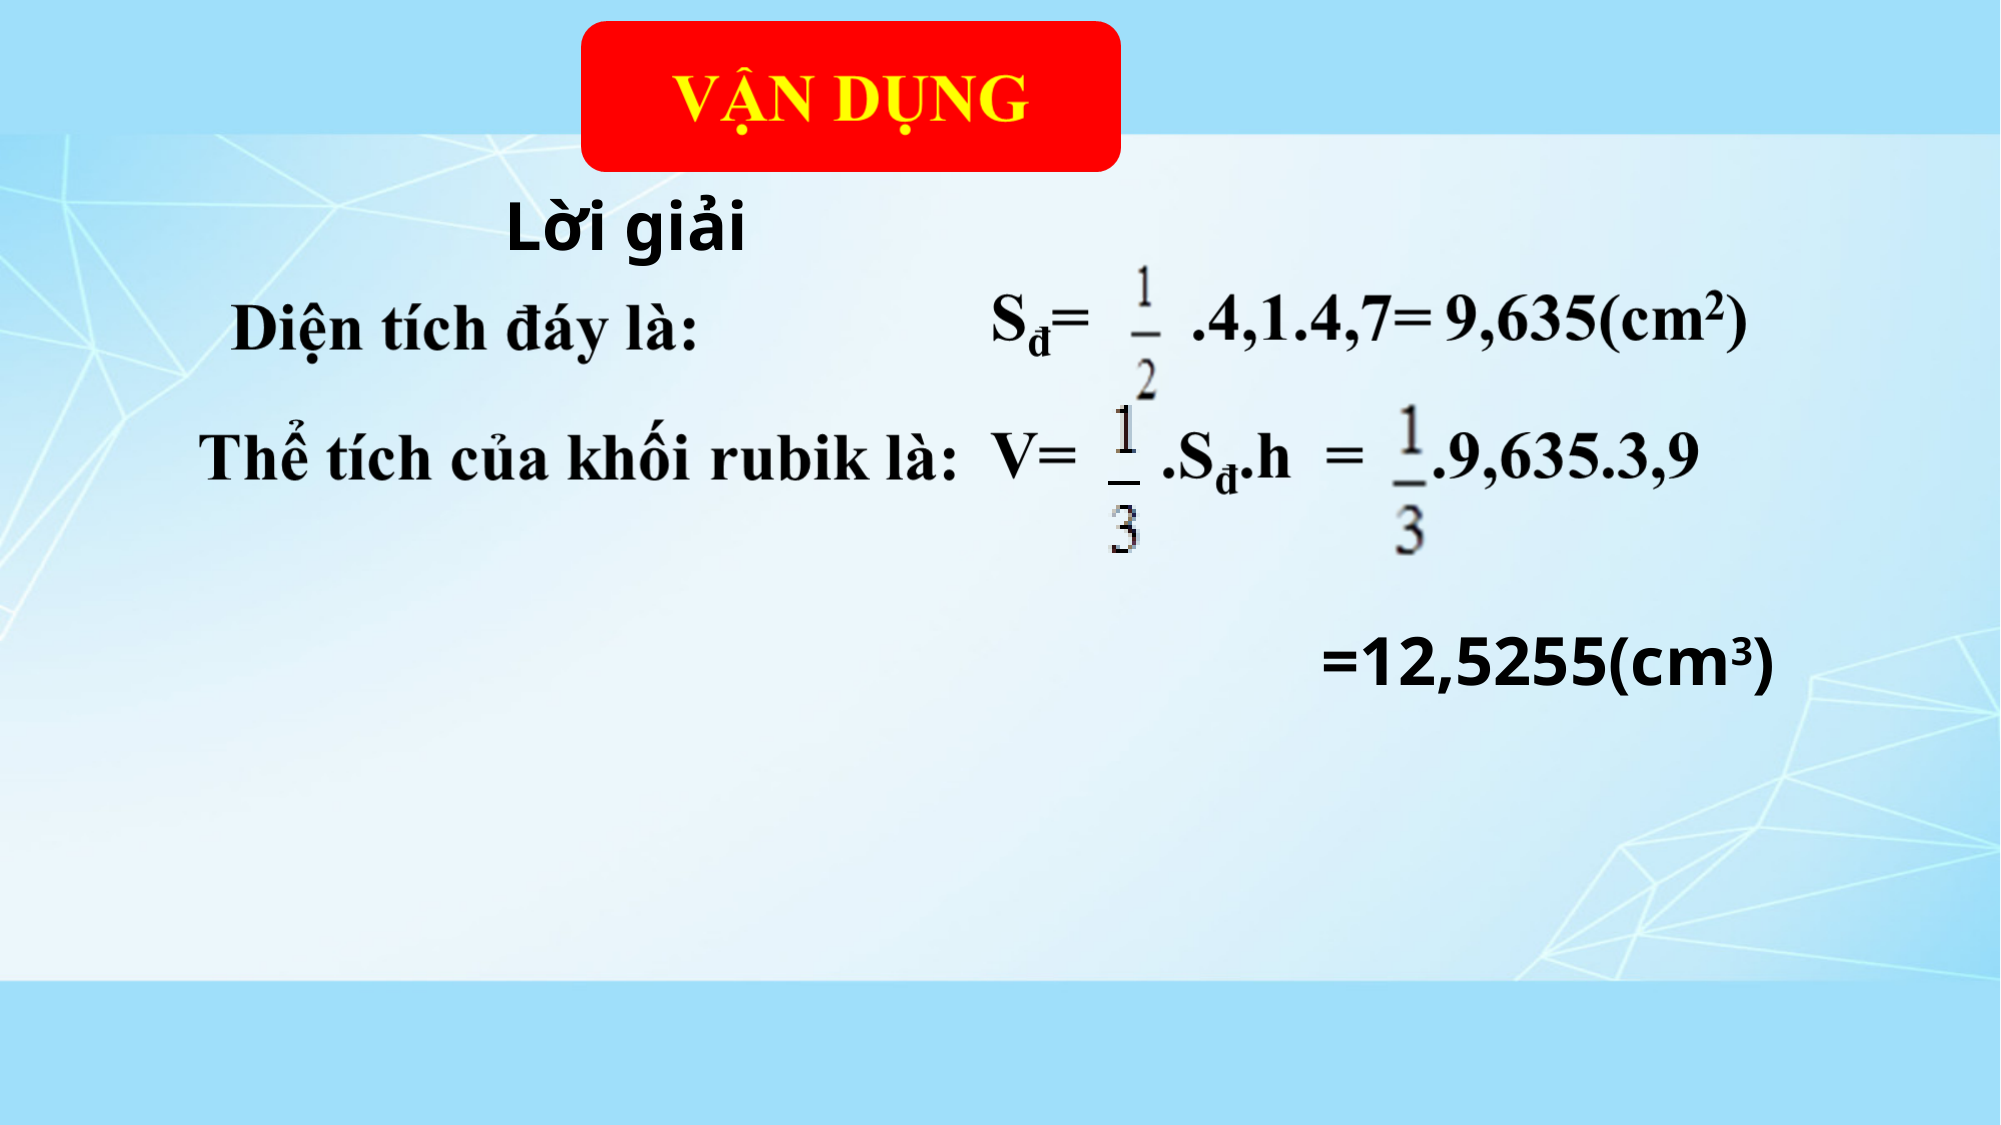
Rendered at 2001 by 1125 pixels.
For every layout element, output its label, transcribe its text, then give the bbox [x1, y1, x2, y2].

picture [0, 0, 2001, 1125]
text_box =12,5255(cm3) [1306, 611, 1791, 707]
text_box Lời giải [489, 176, 950, 271]
